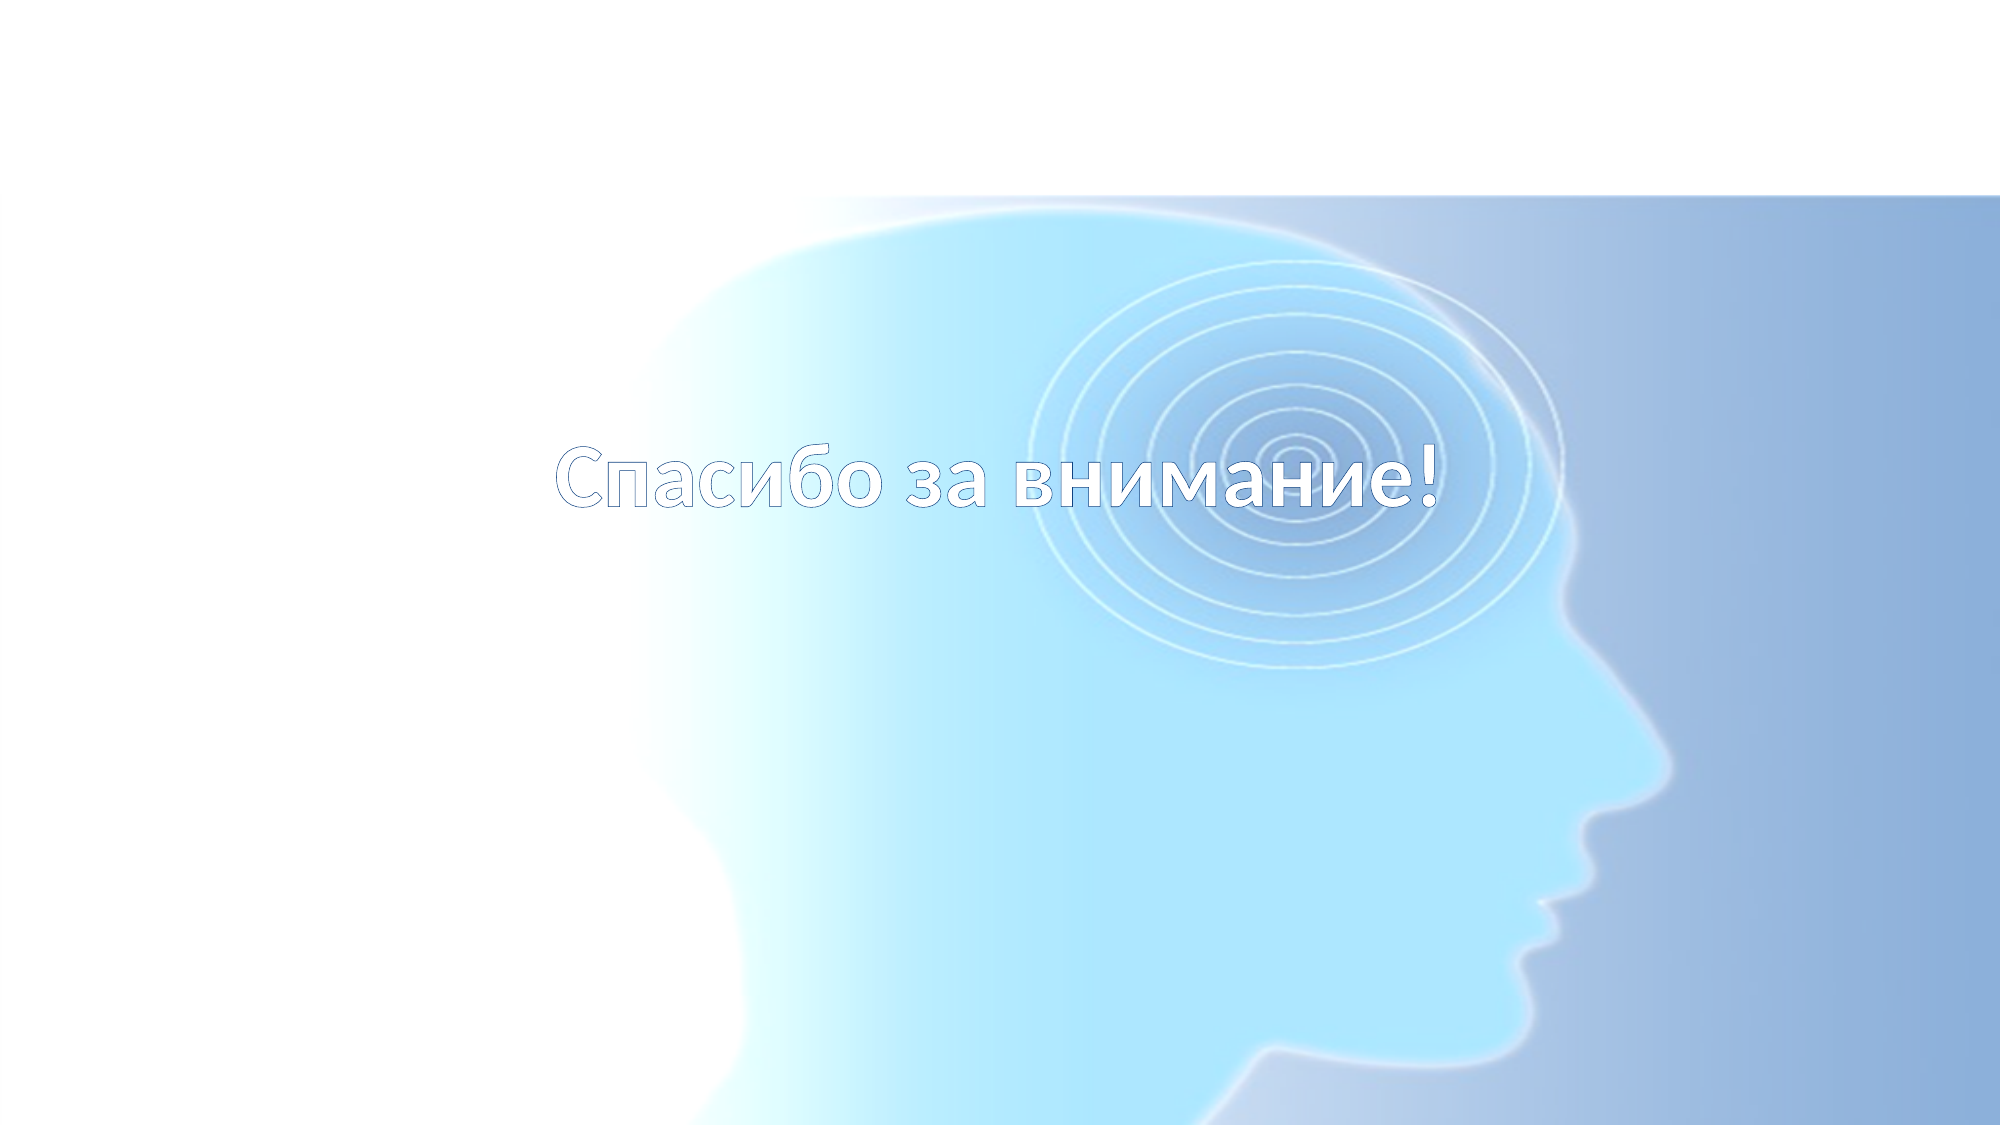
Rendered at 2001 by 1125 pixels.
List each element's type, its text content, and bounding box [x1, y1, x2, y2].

picture [0, 0, 2000, 1125]
title Спасибо за внимание! [150, 349, 1850, 591]
